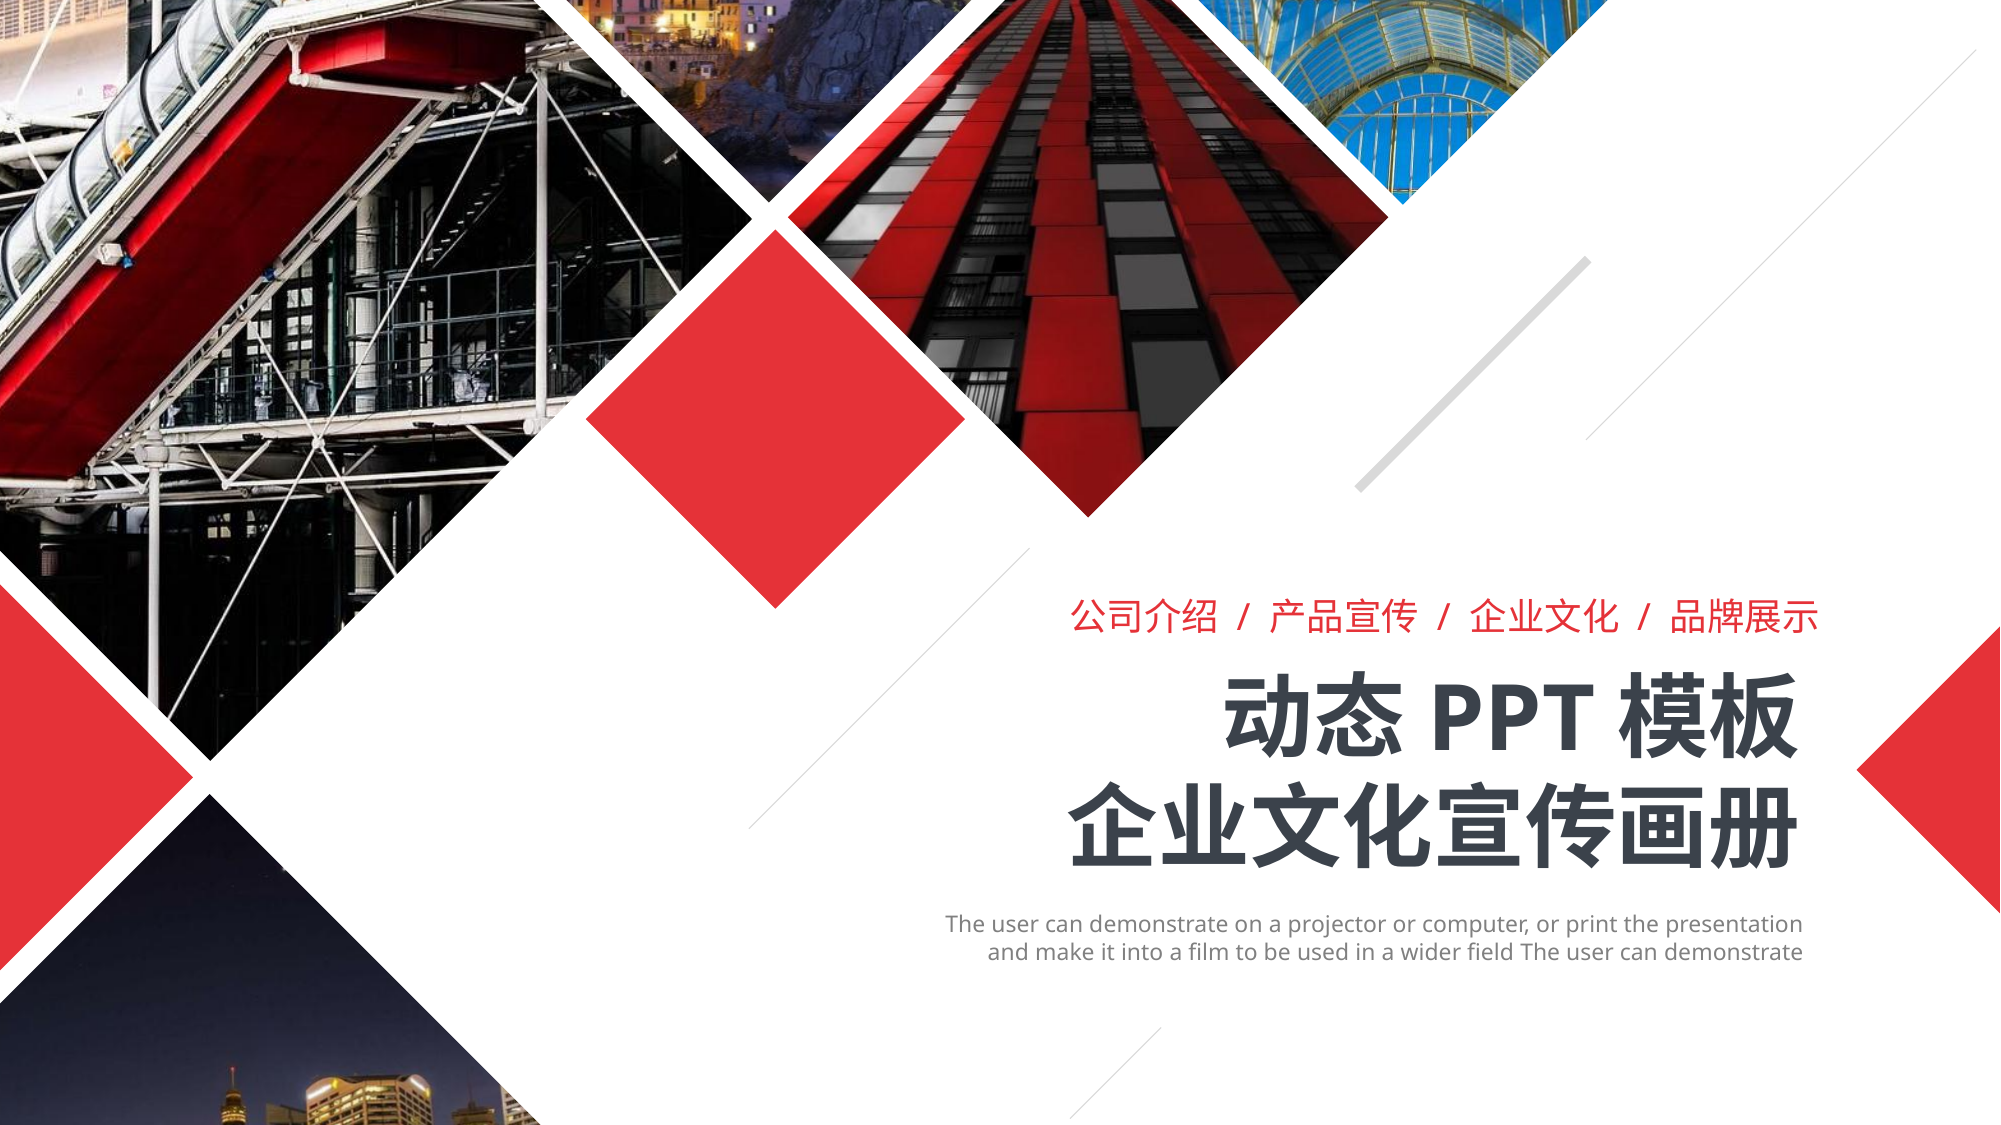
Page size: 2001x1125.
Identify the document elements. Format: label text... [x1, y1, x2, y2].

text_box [1070, 1027, 1162, 1119]
text_box [1196, 0, 1610, 207]
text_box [1585, 49, 1977, 440]
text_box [1357, 259, 1589, 490]
text_box [0, 583, 195, 972]
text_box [748, 548, 1030, 829]
text_box 公司介绍 / 产品宣传 / 企业文化 / 品牌展示 [1054, 585, 1835, 646]
text_box [786, 0, 1390, 520]
text_box [0, 0, 754, 763]
text_box [1855, 624, 2000, 915]
text_box The user can demonstrate on a projector or computer, or print the presentation and make it into a film to be used in a wider field The user can demonstrate [892, 902, 1820, 973]
text_box [584, 228, 967, 583]
text_box [0, 792, 543, 1125]
text_box 动态PPT模板 企业文化宣传画册 [1051, 651, 1816, 886]
text_box [564, 0, 973, 205]
